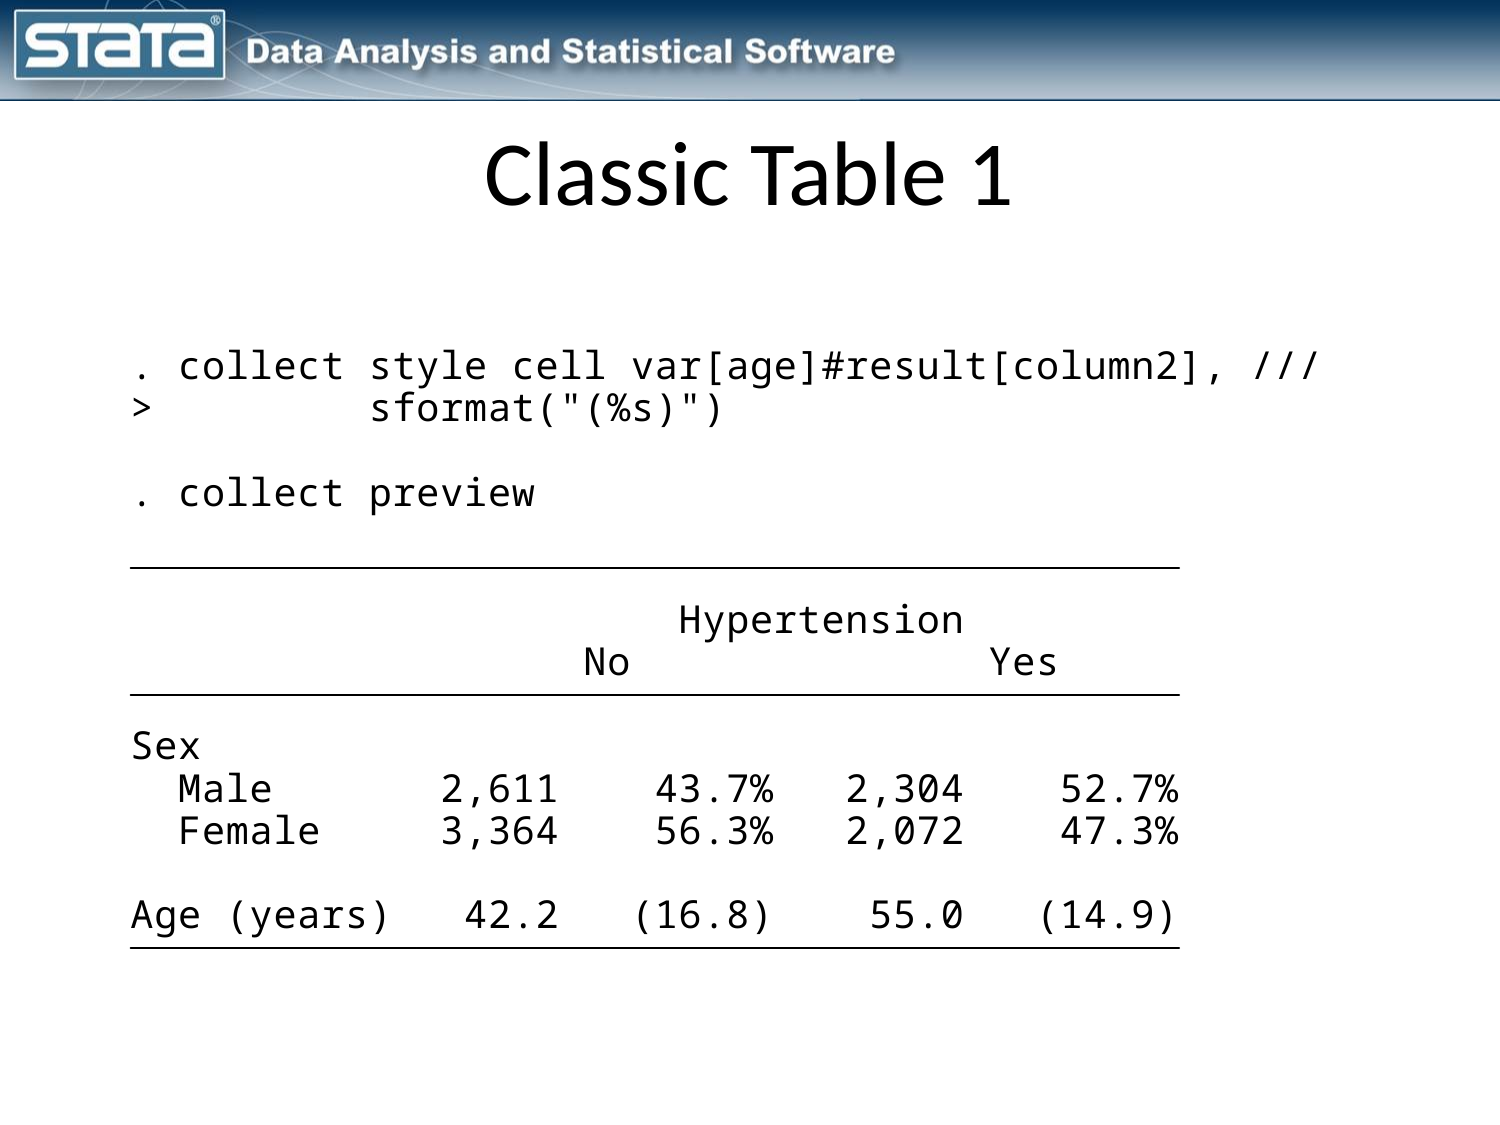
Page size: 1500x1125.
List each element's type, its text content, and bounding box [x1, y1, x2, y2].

picture [124, 338, 1348, 973]
picture [0, 0, 1500, 102]
title Classic Table 1 [0, 108, 1500, 238]
